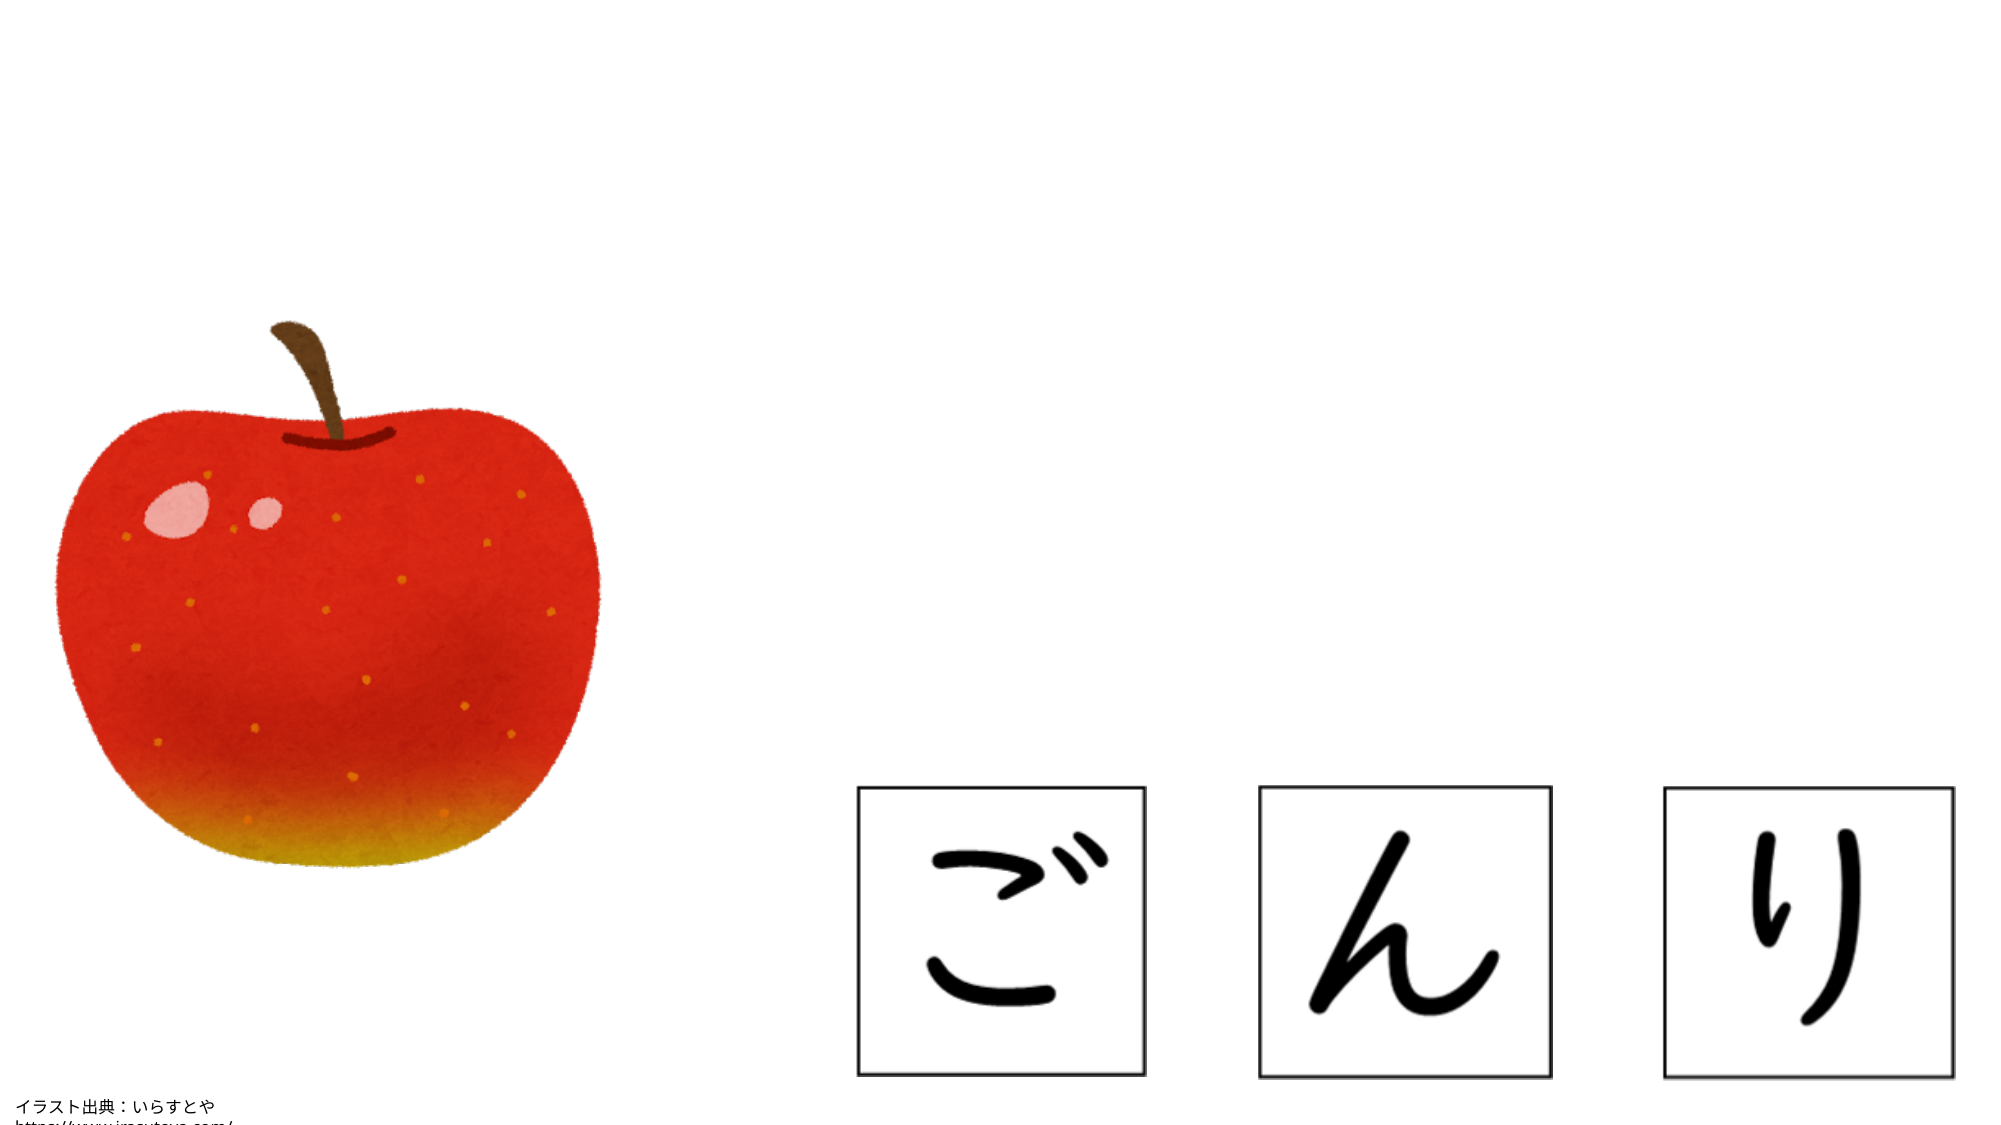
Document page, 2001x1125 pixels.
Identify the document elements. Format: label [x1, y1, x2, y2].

picture [1258, 785, 1553, 1080]
picture [1662, 786, 1956, 1081]
picture [856, 785, 1147, 1077]
picture [27, 302, 625, 892]
